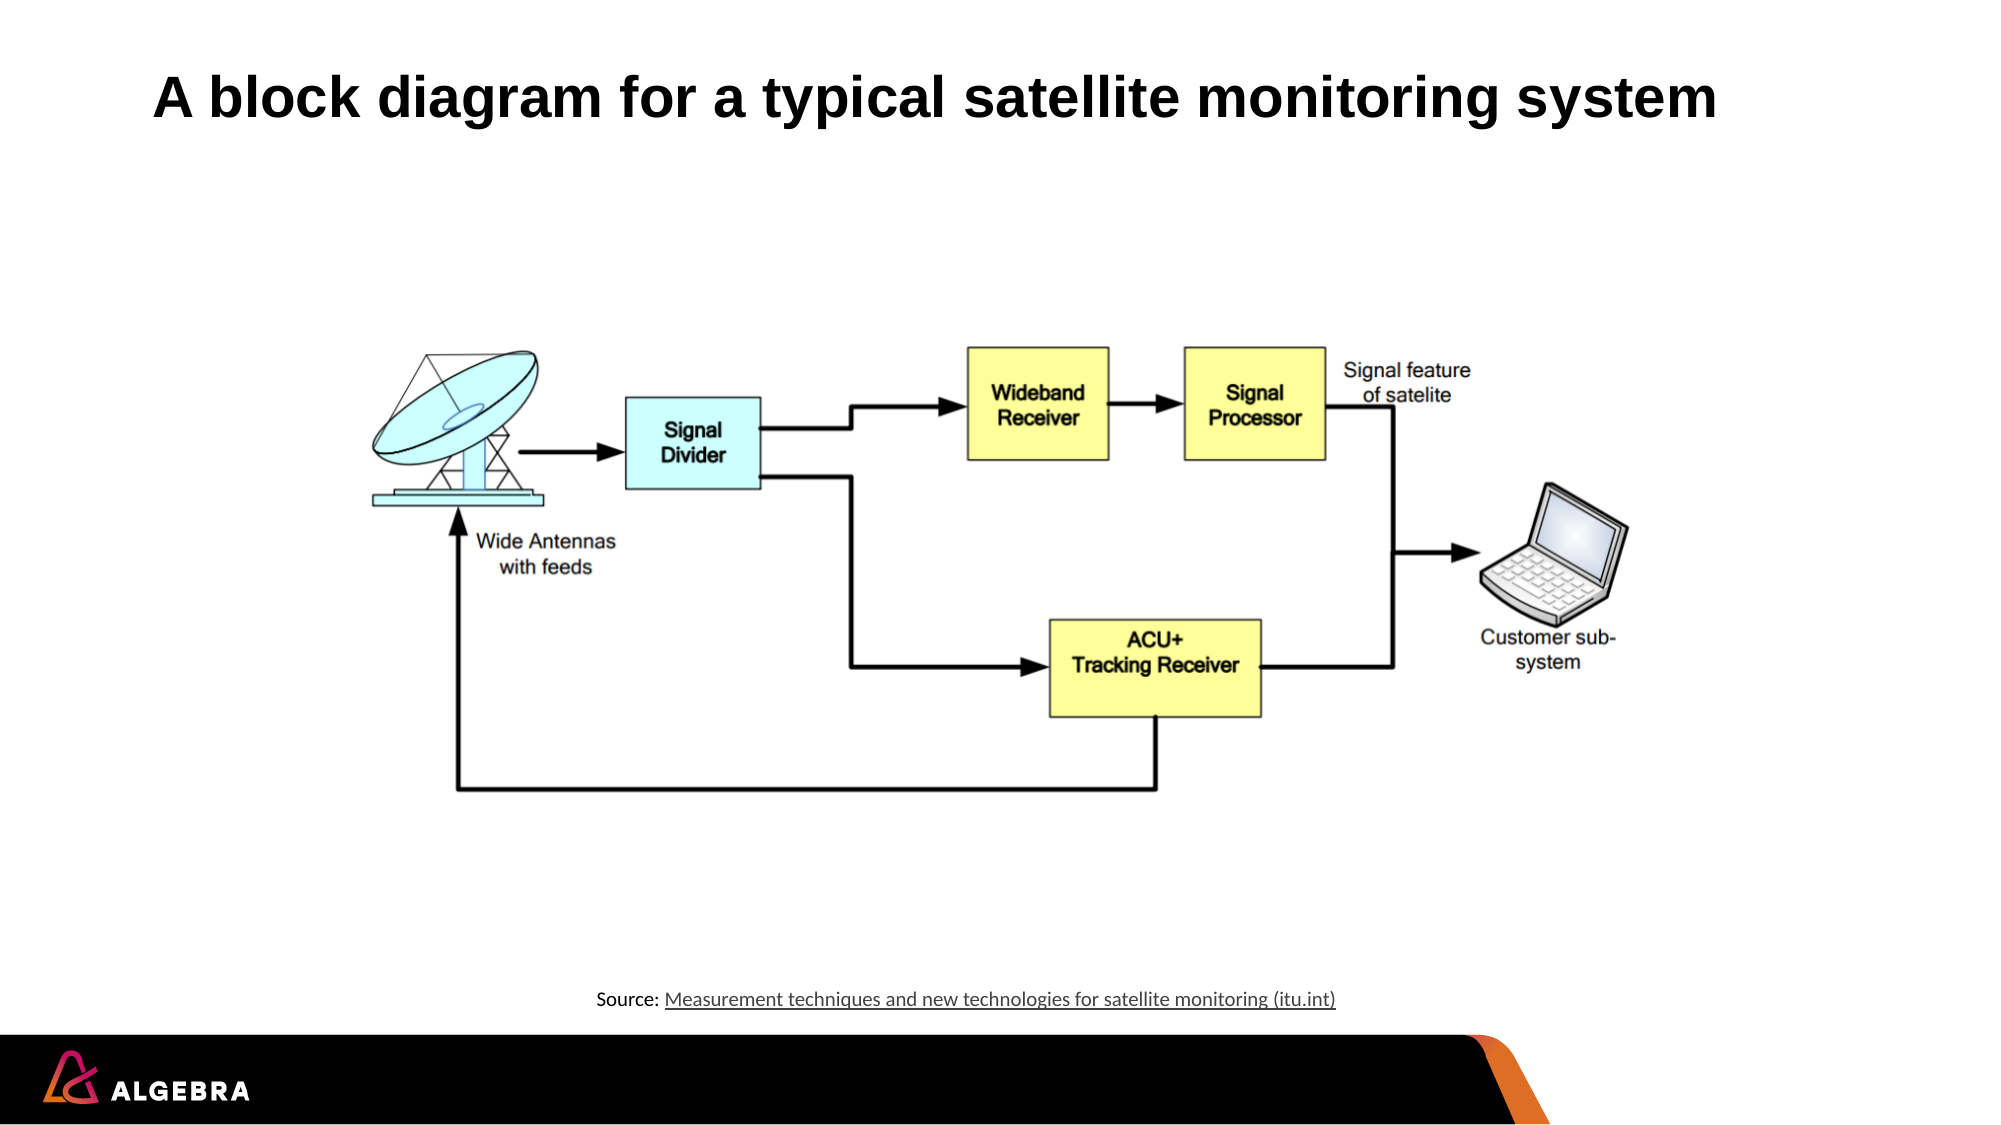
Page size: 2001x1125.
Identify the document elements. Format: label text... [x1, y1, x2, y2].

picture [0, 1034, 1733, 1125]
picture [330, 304, 1674, 819]
title A block diagram for a typical satellite monitoring system [137, 59, 1863, 278]
text_box Source: Measurement techniques and new technologies for satellite monitoring (itu.int) [581, 978, 1421, 1027]
